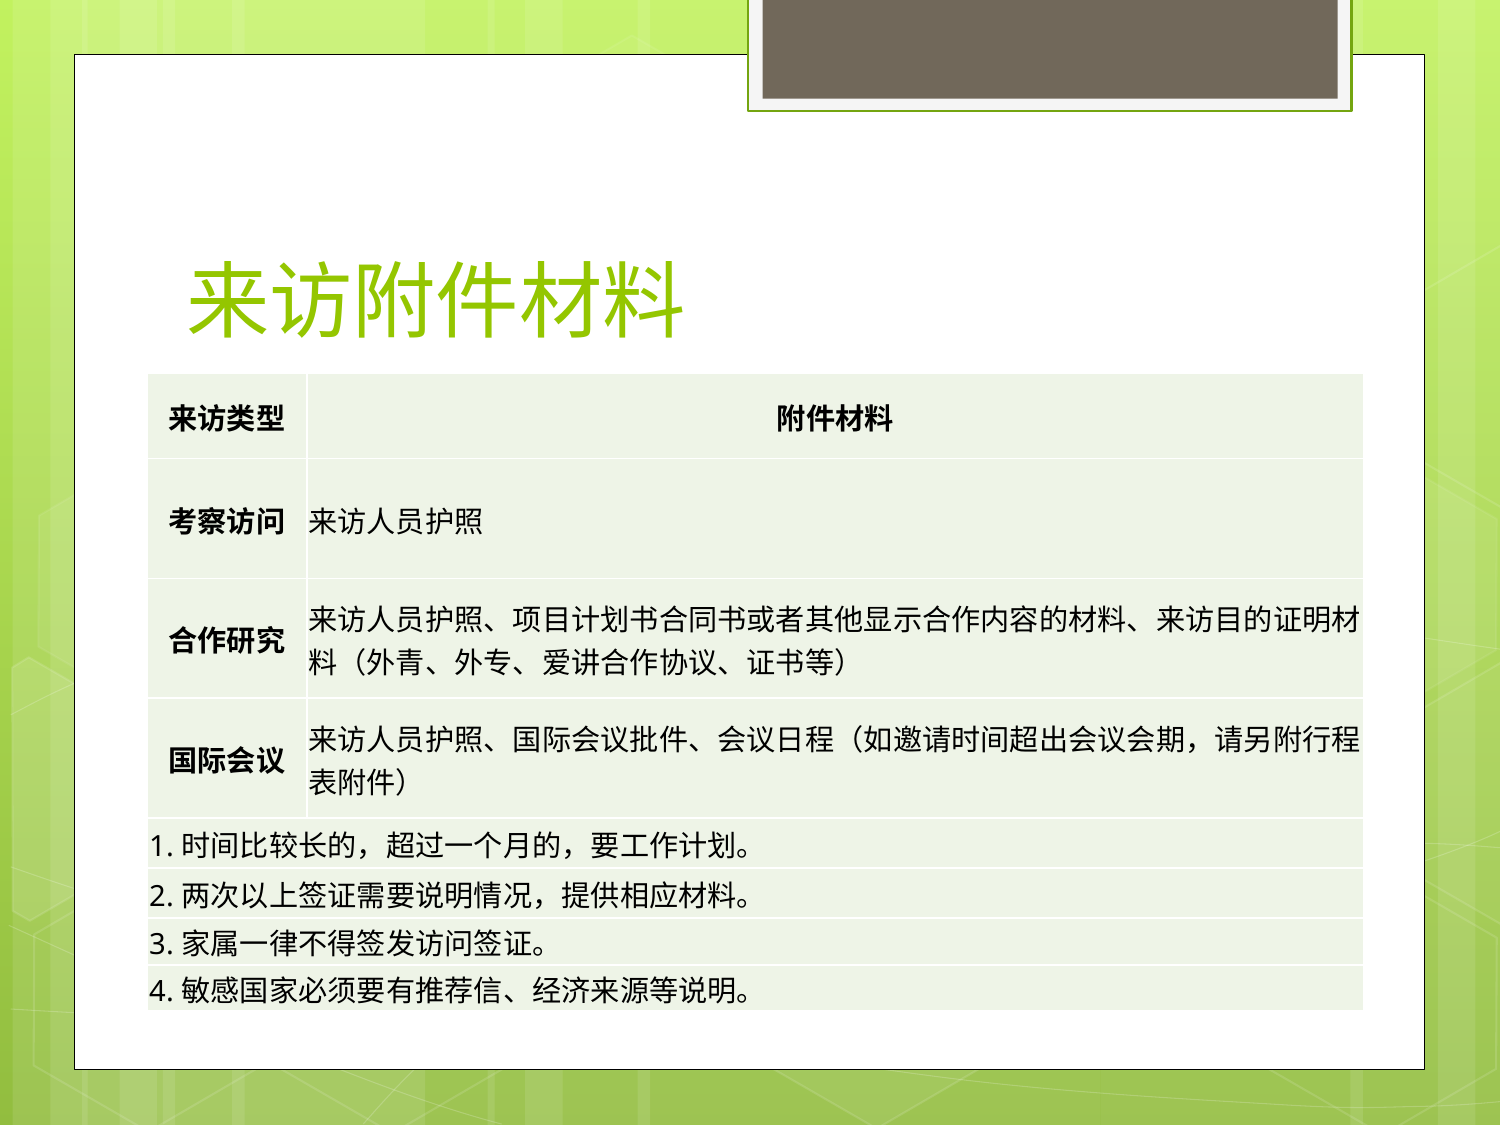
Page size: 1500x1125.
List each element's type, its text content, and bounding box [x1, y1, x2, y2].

table_cell 来访人员护照、国际会议批件、会议日程（如邀请时间超出会议会期，请另附行程表附件） [308, 699, 1363, 817]
table_cell 3.家属一律不得签发访问签证。 [148, 919, 1363, 964]
table_cell 合作研究 [148, 579, 306, 697]
table_cell 2.两次以上签证需要说明情况，提供相应材料。 [148, 869, 1363, 917]
title 来访附件材料 [171, 168, 1324, 357]
table_header 来访类型 [148, 374, 306, 458]
table_cell 来访人员护照、项目计划书合同书或者其他显示合作内容的材料、来访目的证明材料（外青、外专、爱讲合作协议、证书等） [308, 579, 1363, 697]
table_header 附件材料 [308, 374, 1363, 458]
table_cell 考察访问 [148, 459, 306, 578]
table_cell 1.时间比较长的，超过一个月的，要工作计划。 [148, 819, 1363, 867]
table_cell 来访人员护照 [308, 459, 1363, 578]
table_cell 4.敏感国家必须要有推荐信、经济来源等说明。 [148, 966, 1363, 1010]
table_cell 国际会议 [148, 699, 306, 817]
